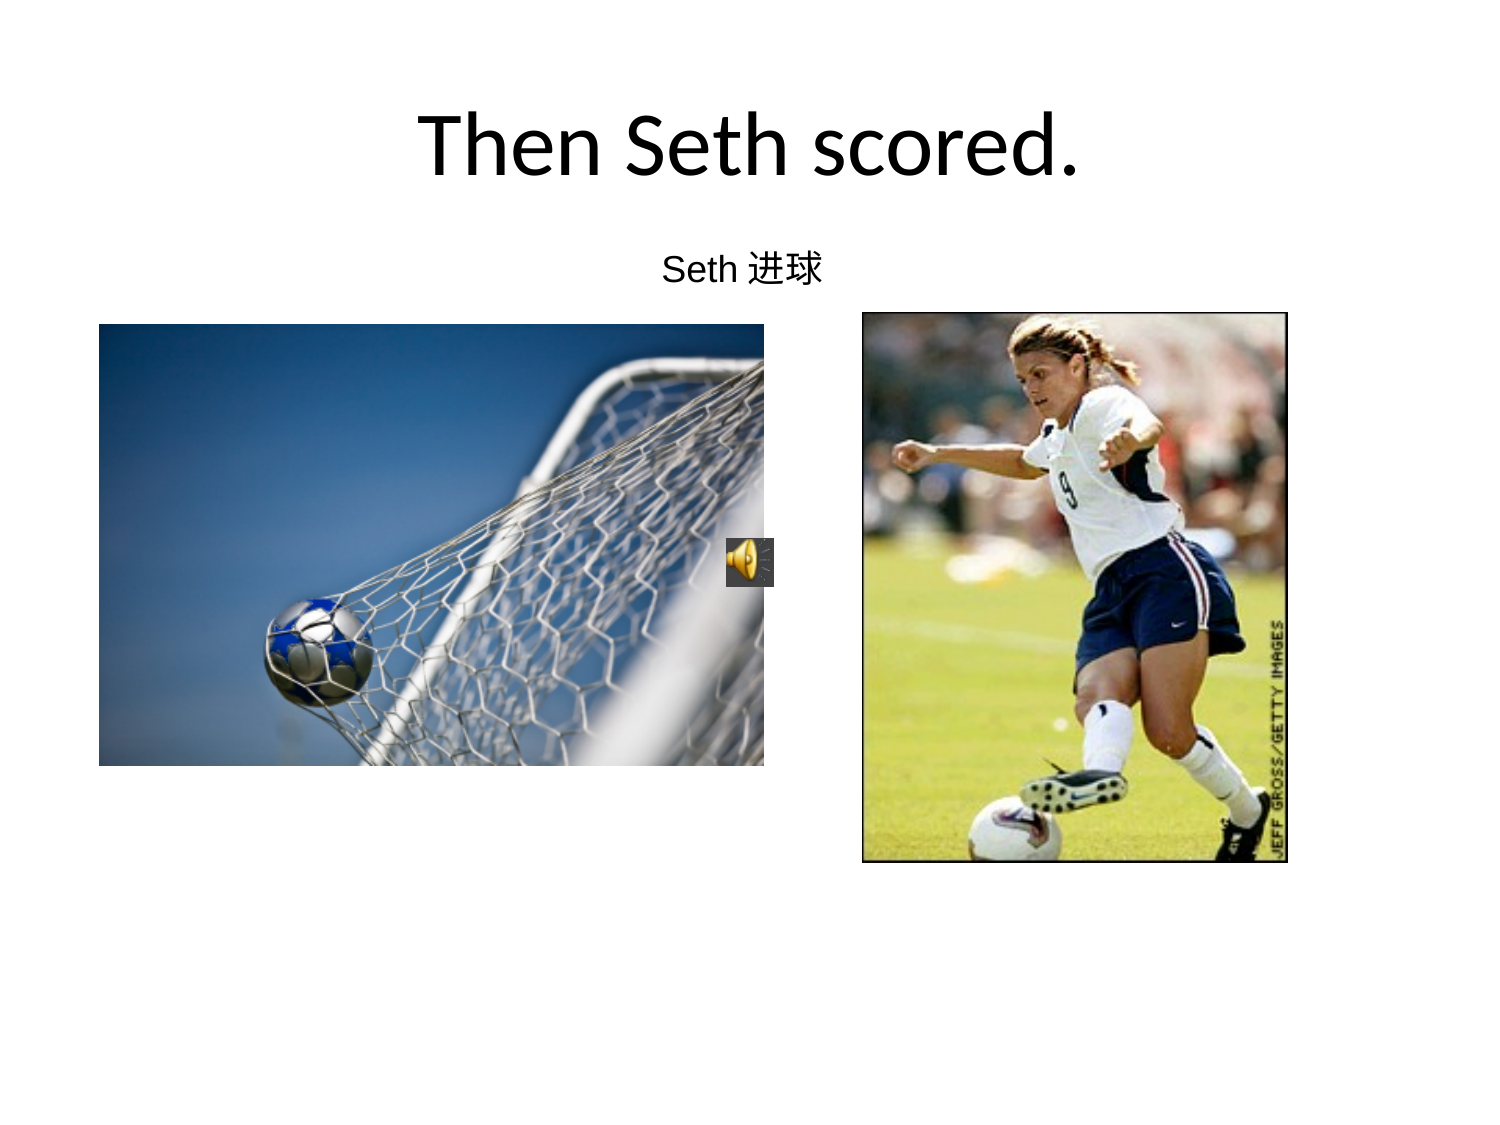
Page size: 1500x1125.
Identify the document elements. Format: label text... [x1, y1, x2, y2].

picture [862, 312, 1288, 863]
picture [99, 324, 776, 766]
text_box Seth进球 [646, 237, 838, 298]
title Then Seth scored. [74, 44, 1426, 233]
